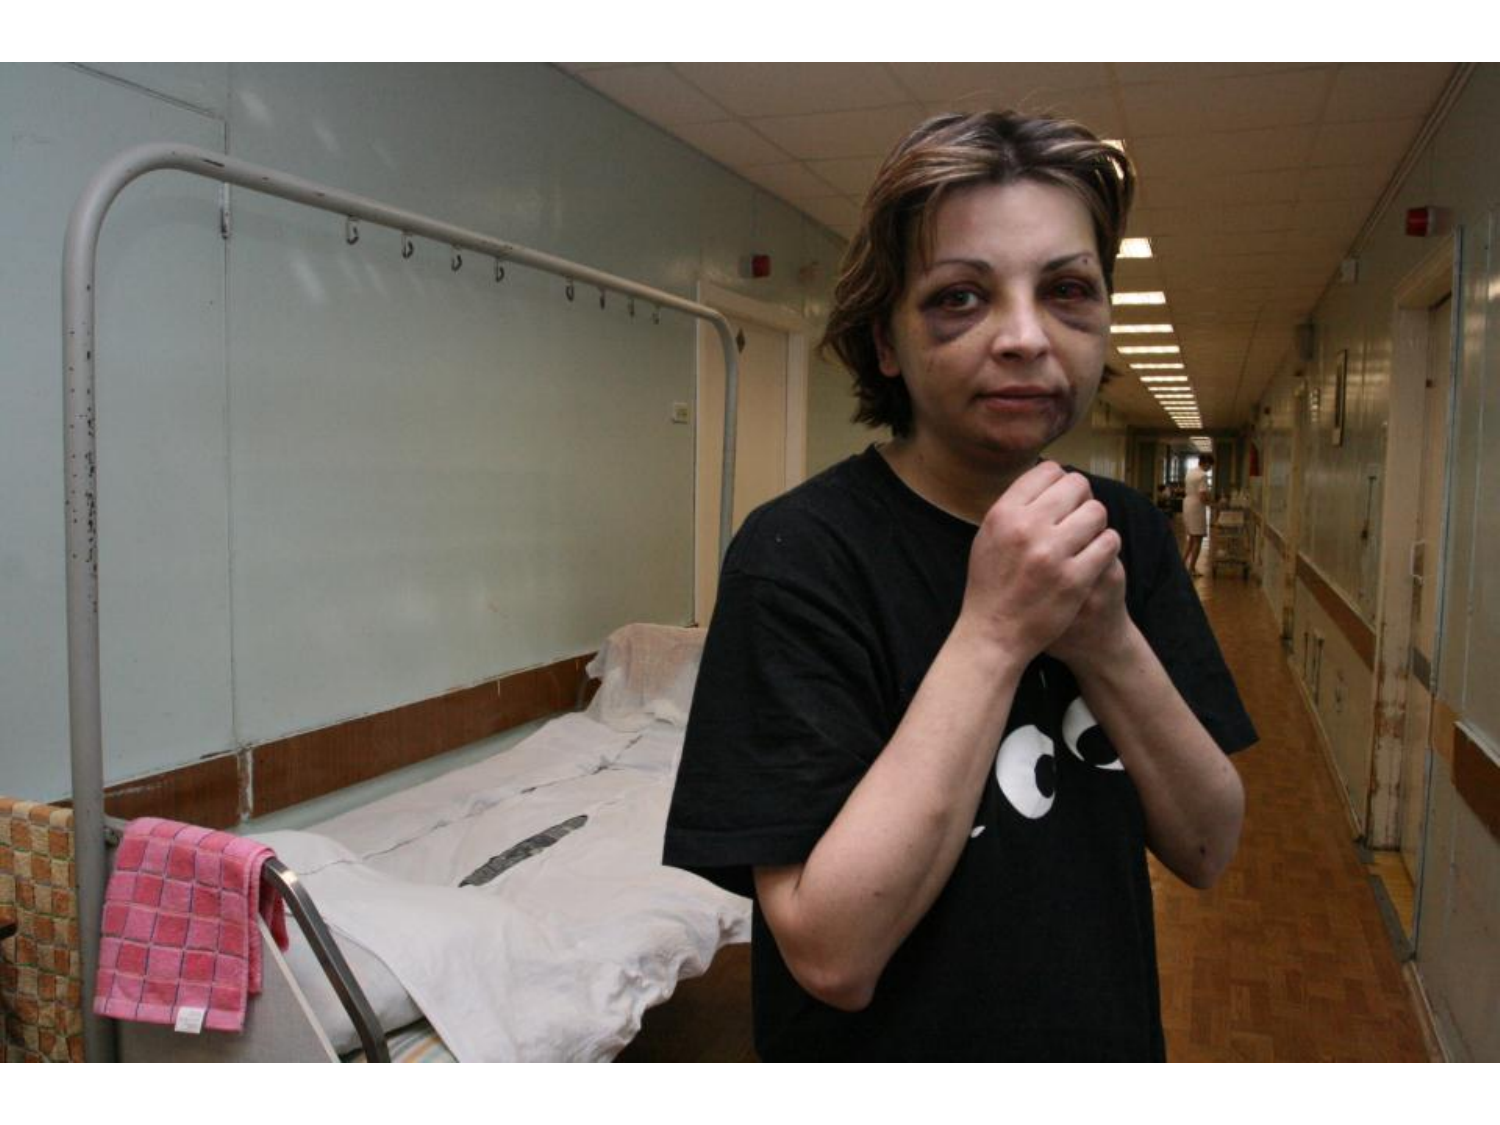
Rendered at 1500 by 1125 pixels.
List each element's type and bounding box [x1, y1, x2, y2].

picture [0, 62, 1500, 1063]
